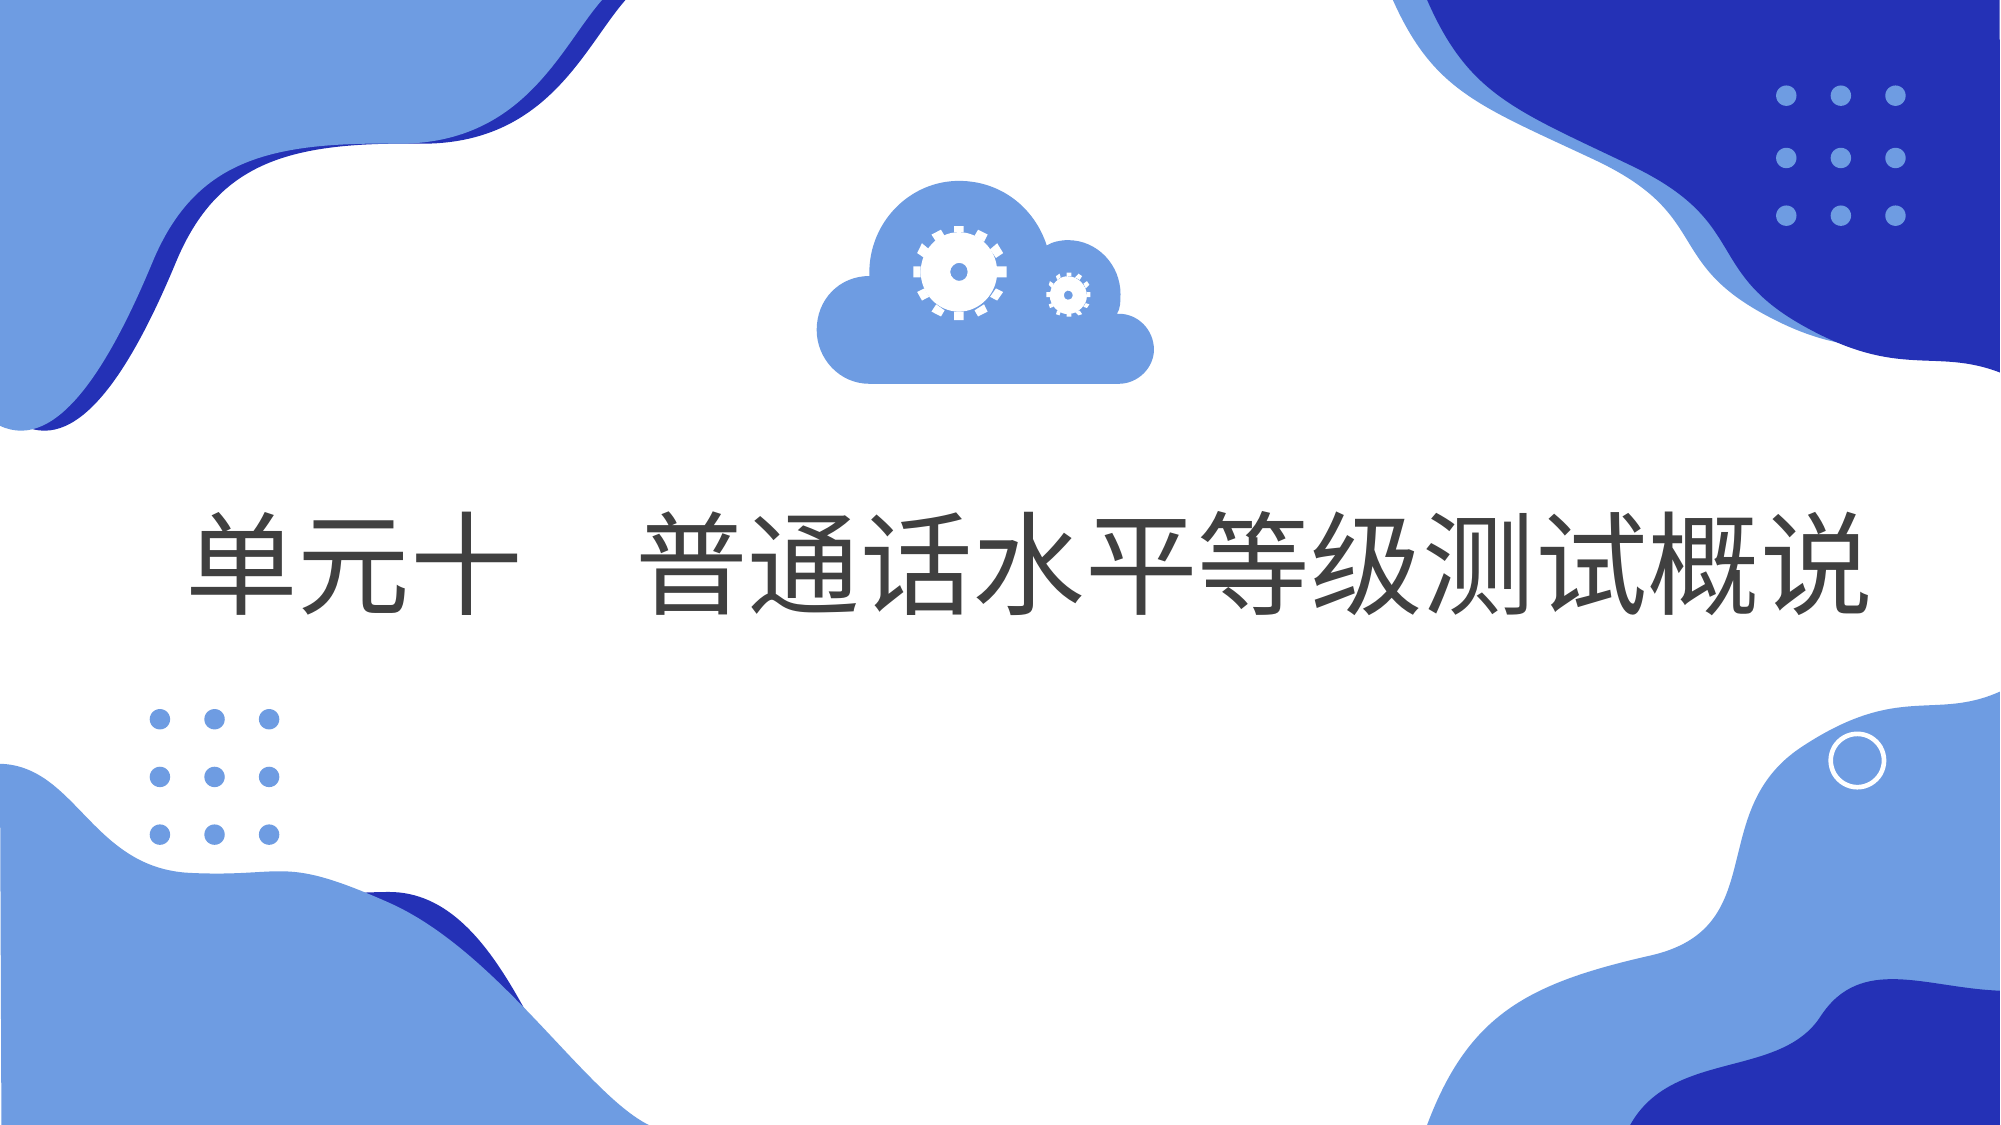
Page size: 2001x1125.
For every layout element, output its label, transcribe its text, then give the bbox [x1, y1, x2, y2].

text_box [257, 707, 281, 731]
text_box [1391, 0, 1833, 343]
text_box [148, 765, 172, 789]
text_box [1829, 732, 1886, 789]
text_box [1829, 84, 1853, 107]
text_box [1884, 146, 1907, 170]
text_box [367, 890, 524, 1005]
text_box [203, 707, 226, 731]
text_box [1775, 204, 1798, 227]
text_box 单元十 普通话水平等级测试概说 [170, 486, 1888, 637]
text_box [1884, 204, 1907, 227]
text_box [816, 180, 1154, 384]
text_box [148, 823, 172, 846]
text_box [1628, 978, 2000, 1125]
text_box [1425, 690, 2000, 1125]
text_box [1829, 204, 1853, 227]
text_box [1426, 0, 2000, 374]
text_box [34, 145, 380, 432]
text_box [0, 0, 604, 432]
text_box [257, 823, 281, 846]
text_box [148, 707, 172, 731]
text_box [0, 762, 650, 1125]
text_box [1884, 84, 1907, 107]
text_box [1775, 146, 1798, 170]
text_box [203, 765, 226, 789]
text_box [257, 765, 281, 789]
text_box [203, 823, 226, 846]
text_box [418, 0, 627, 145]
text_box [1829, 146, 1853, 170]
text_box [1775, 84, 1798, 107]
